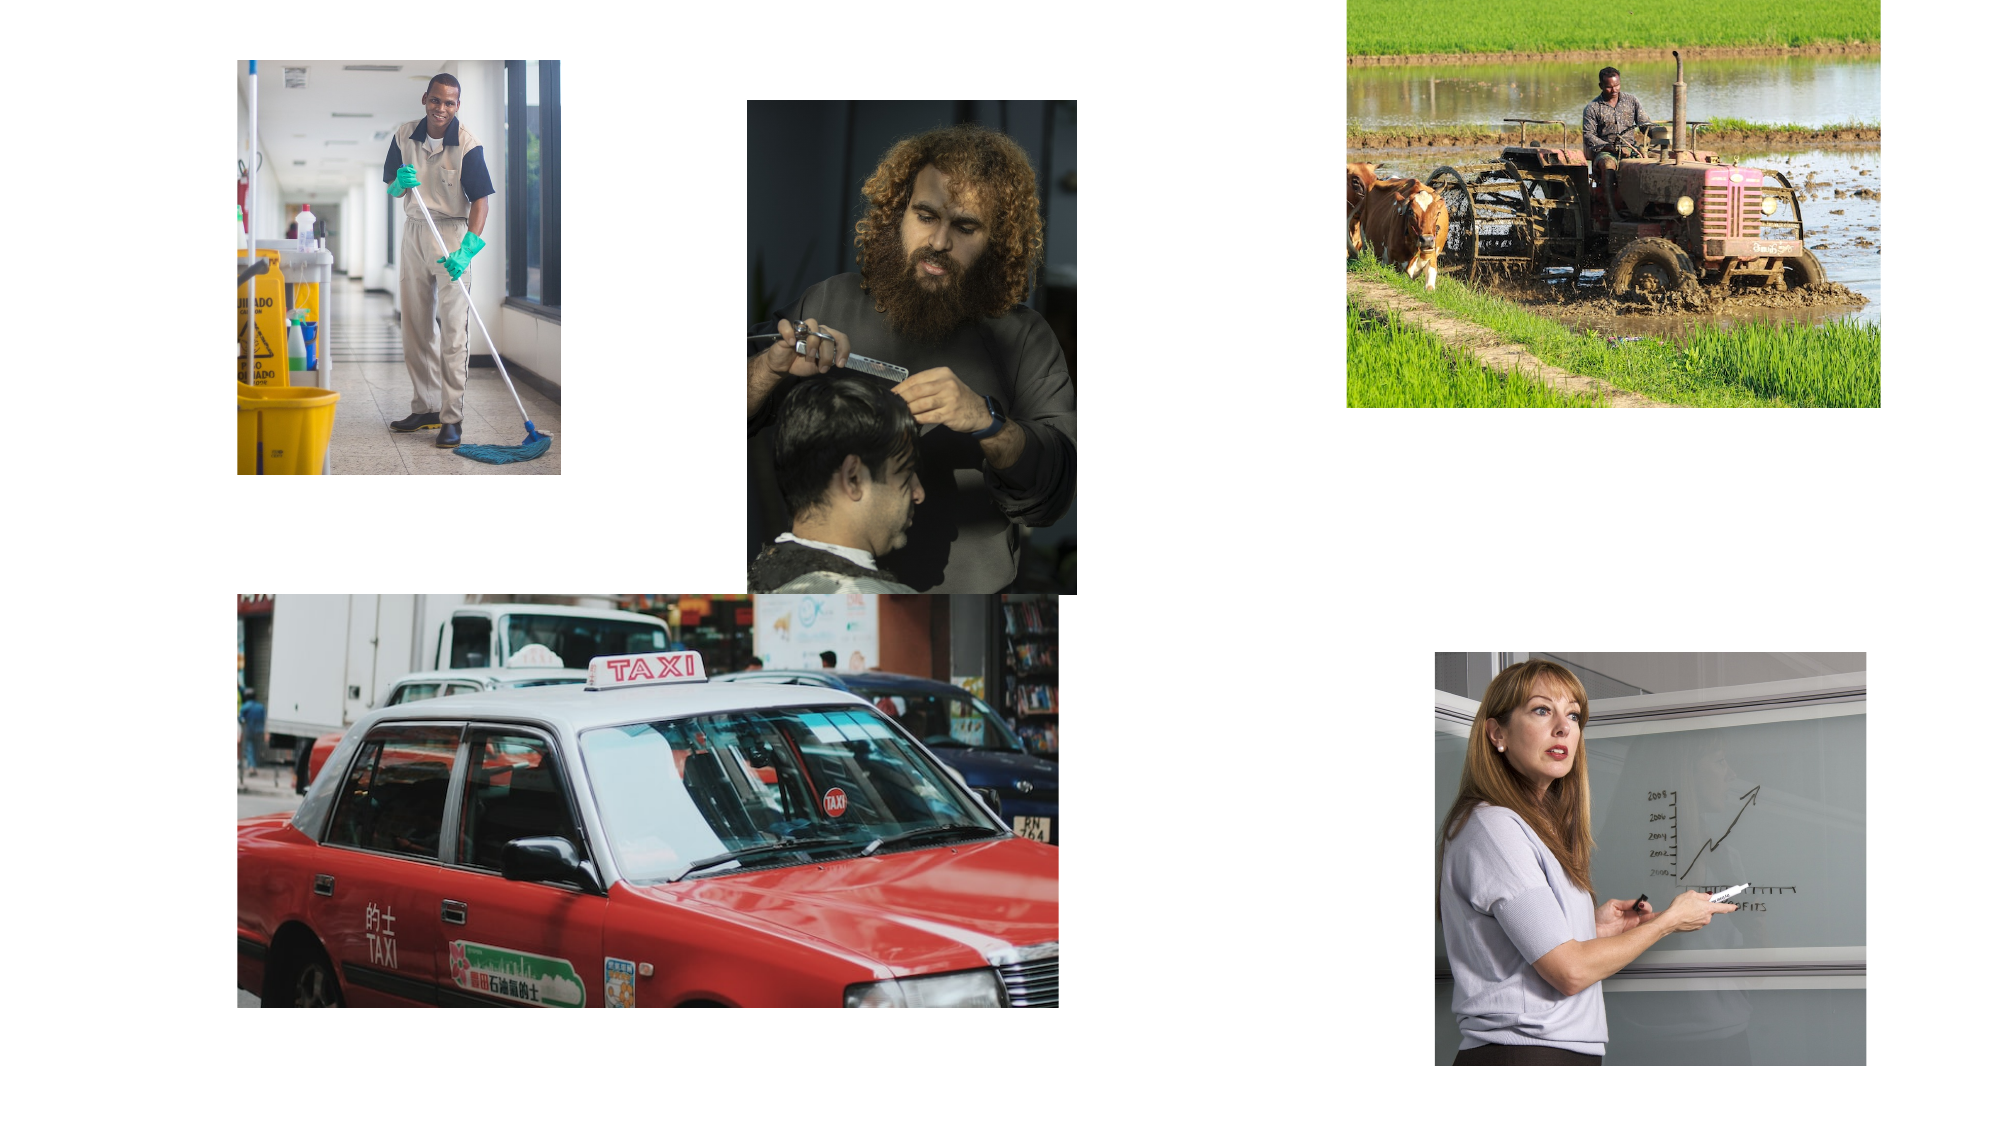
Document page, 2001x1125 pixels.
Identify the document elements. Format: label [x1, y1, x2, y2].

picture [237, 60, 561, 475]
picture [1434, 652, 1867, 1066]
picture [1346, 0, 1881, 408]
picture [237, 100, 1077, 1008]
